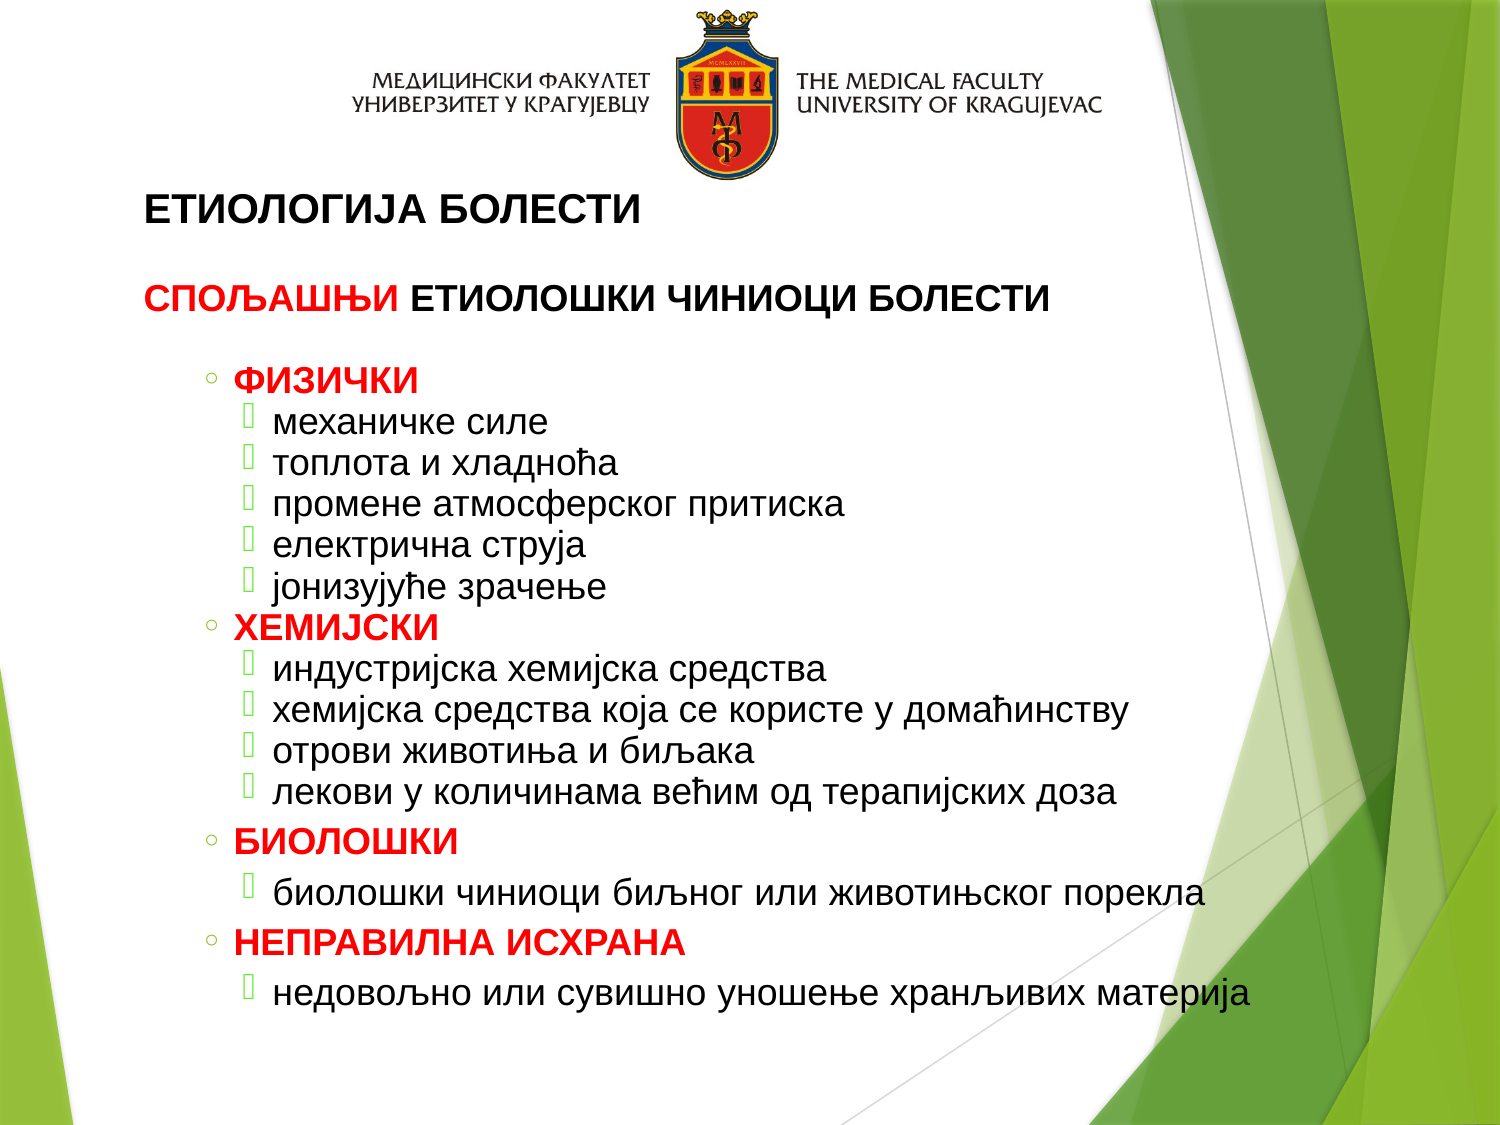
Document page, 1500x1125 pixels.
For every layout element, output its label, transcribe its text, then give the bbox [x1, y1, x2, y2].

text_box ЕТИОЛОГИЈА БОЛЕСТИ СПОЉАШЊИ ЕТИОЛОШКИ ЧИНИОЦИ БОЛЕСТИ ФИЗИЧКИ механичке силе топлота и хладноћа промене атмосферског притиска електрична струја јонизујуће зрачење ХЕМИЈСКИ индустријска хемијска средства хемијска средства која се користе у домаћинству отрови животиња и биљака лекови у количинама већим од терапијских доза БИОЛОШКИ биолошки чиниоци биљног или животињског порекла НЕПРАВИЛНА ИСХРАНА недовољно или сувишно уношење хранљивих материја [128, 184, 1404, 923]
picture [328, 0, 1125, 184]
